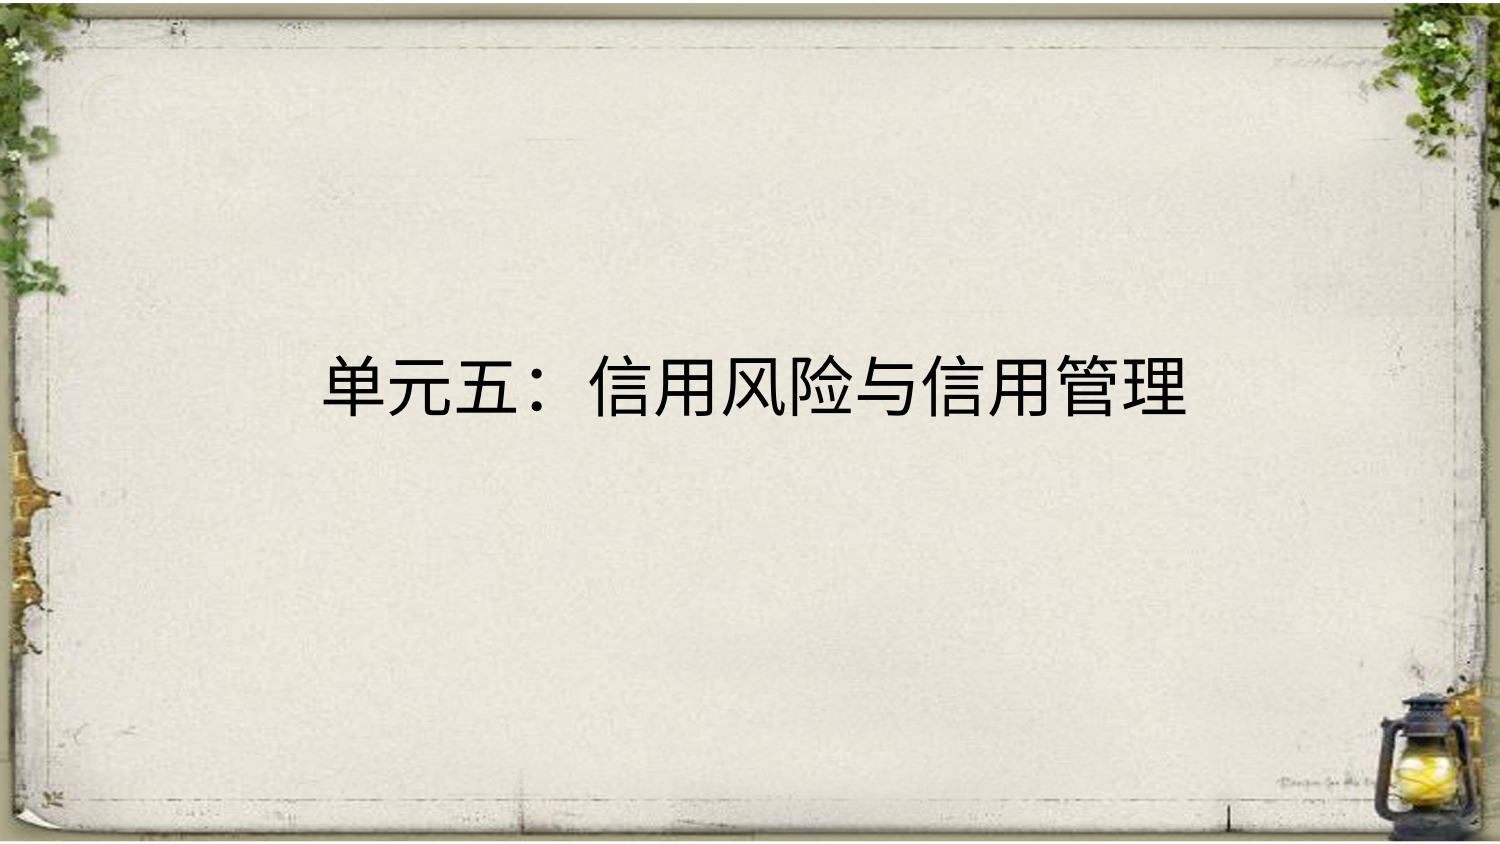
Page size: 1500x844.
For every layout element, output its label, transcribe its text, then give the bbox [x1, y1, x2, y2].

title 单元五：信用风险与信用管理 [305, 291, 1316, 433]
picture [0, 0, 1500, 844]
